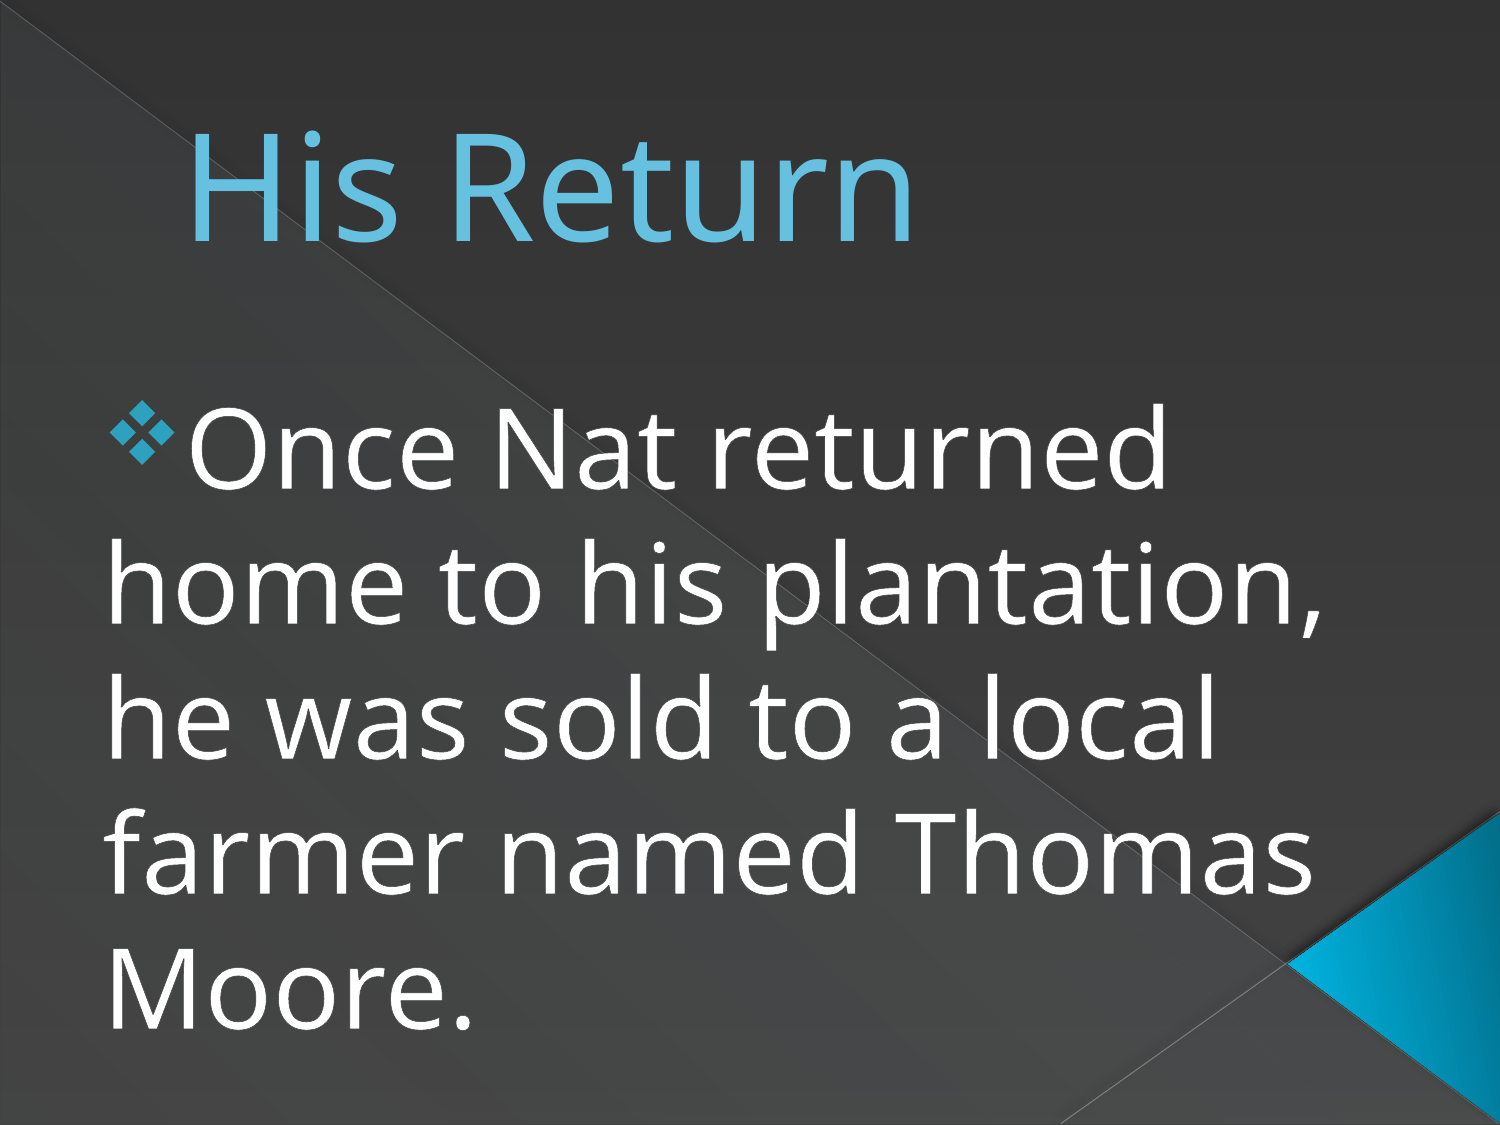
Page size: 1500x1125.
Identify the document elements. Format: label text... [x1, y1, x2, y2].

title His Return [87, 37, 1411, 279]
subtitle Once Nat returned home to his plantation, he was sold to a local farmer named Thomas Moore. [87, 369, 1412, 1075]
